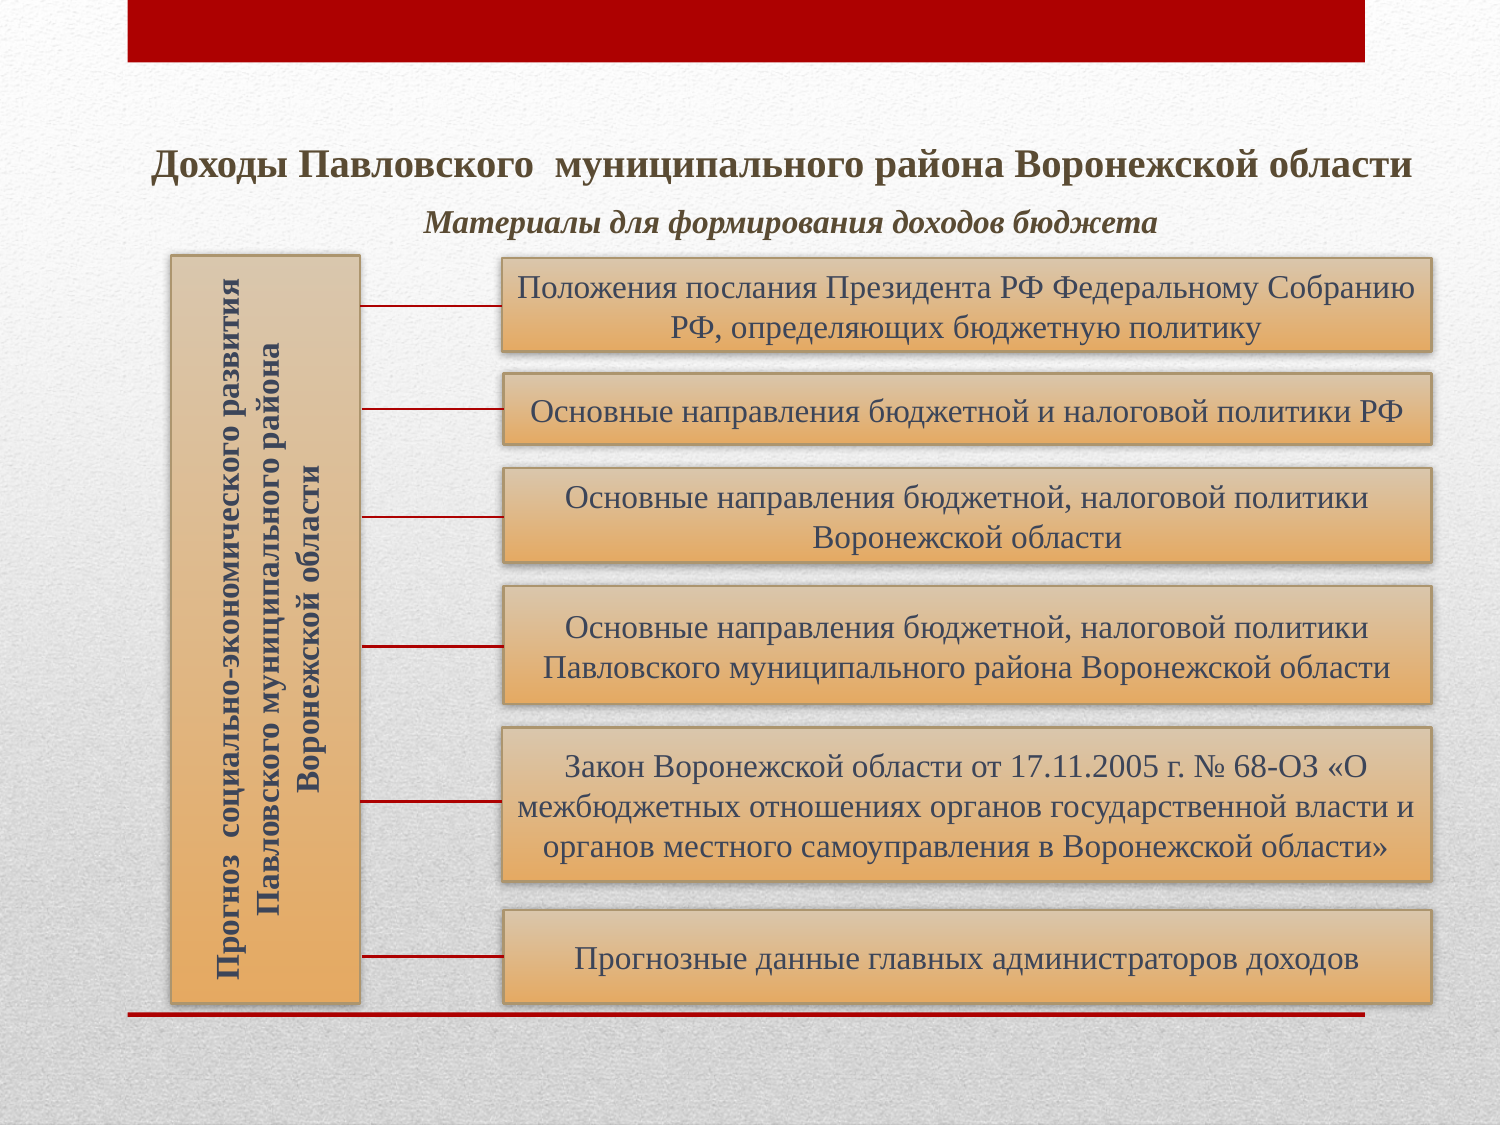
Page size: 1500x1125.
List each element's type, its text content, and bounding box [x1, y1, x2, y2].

text_box Основные направления бюджетной, налоговой политики Воронежской области [502, 467, 1433, 564]
text_box Закон Воронежской области от 17.11.2005 г. № 68-ОЗ «О межбюджетных отношениях органов государственной власти и органов местного самоуправления в Воронежской области» [501, 726, 1433, 883]
text_box Прогнозные данные главных администраторов доходов [502, 909, 1433, 1005]
text_box Положения послания Президента РФ Федеральному Собранию РФ, определяющих бюджетную политику [501, 257, 1433, 353]
text_box Основные направления бюджетной и налоговой политики РФ [502, 372, 1433, 446]
text_box Прогноз социально-экономического развития Павловского муниципального района Воронежской области [170, 254, 361, 1005]
text_box Основные направления бюджетной, налоговой политики Павловского муниципального района Воронежской области [502, 585, 1433, 705]
title Доходы Павловского муниципального района Воронежской области [129, 80, 1435, 193]
text_box Материалы для формирования доходов бюджета [147, 192, 1435, 248]
